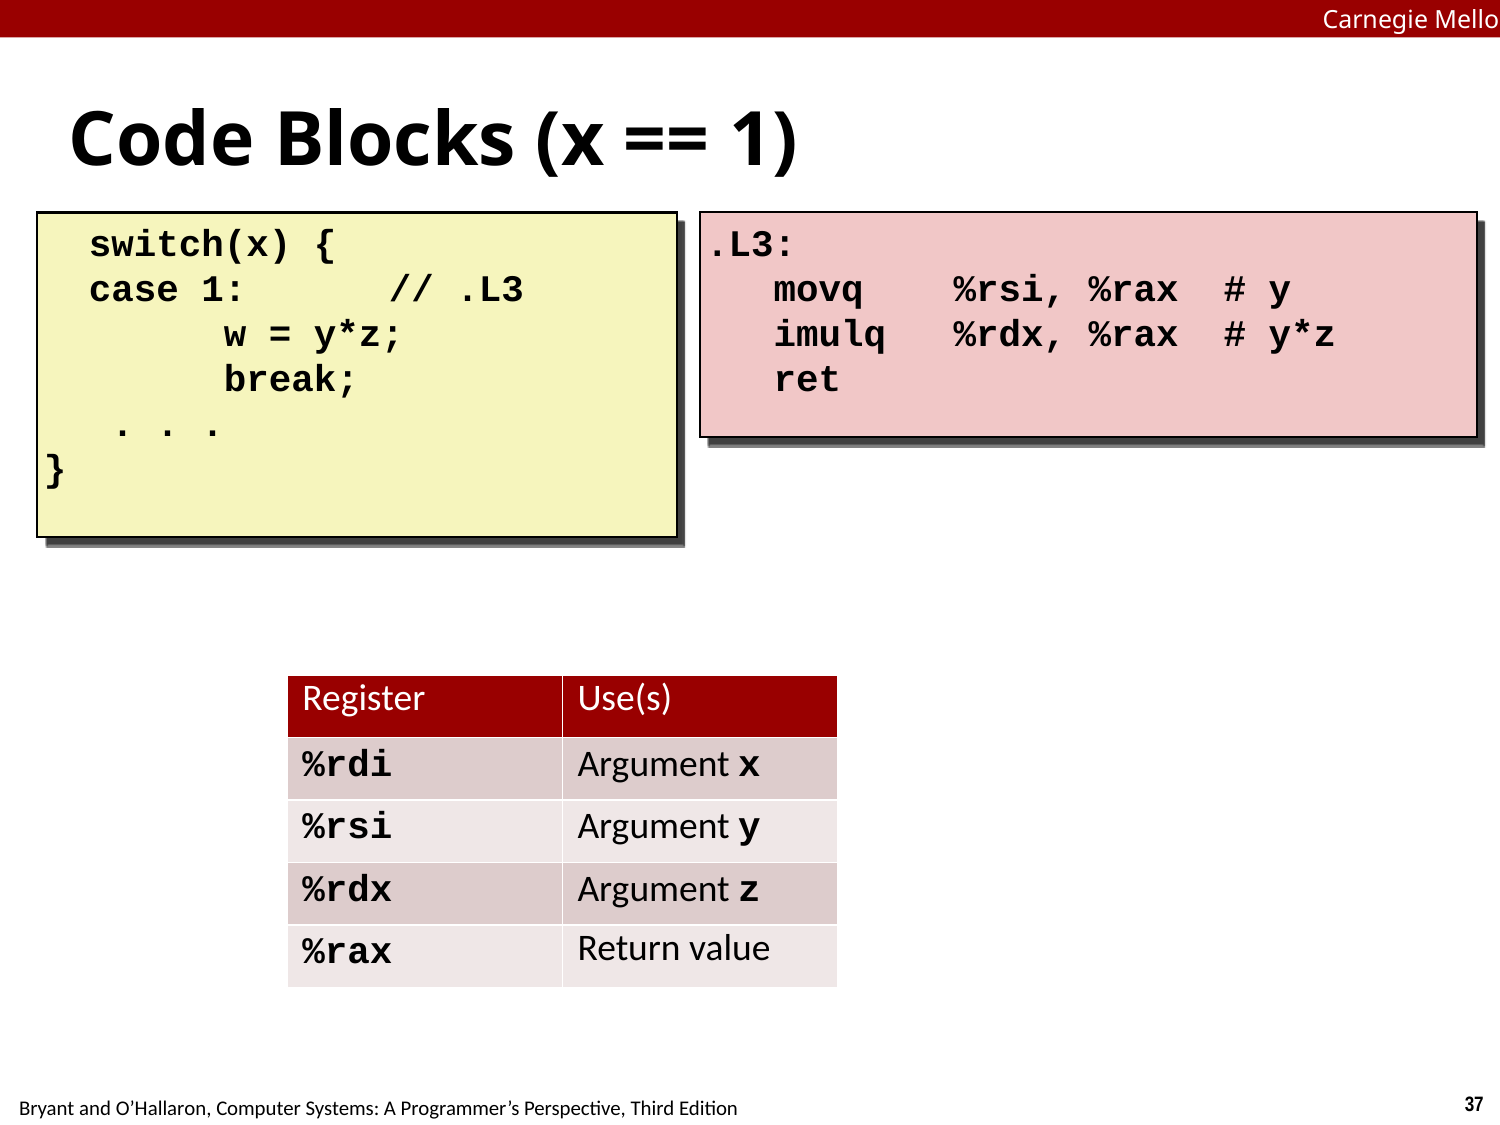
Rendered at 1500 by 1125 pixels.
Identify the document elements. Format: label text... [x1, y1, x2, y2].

text_box .L3: movq %rsi, %rax # y imulq %rdx, %rax # y*z ret [699, 212, 1478, 438]
table_header Use(s) [563, 676, 837, 737]
text_box switch(x) { case 1: // .L3 w = y*z; break; . . . } [37, 212, 677, 538]
table_cell %rax [288, 926, 562, 987]
table_cell Argument z [563, 863, 837, 924]
table_cell %rdx [288, 863, 562, 924]
table_cell %rsi [288, 801, 562, 862]
table_cell %rdi [288, 738, 562, 799]
table_cell Argument y [563, 801, 837, 862]
text_box [0, 0, 1500, 38]
table_cell Argument x [563, 738, 837, 799]
table_cell Return value [563, 926, 837, 987]
text_box Carnegie Mellon [1322, 3, 1500, 33]
title Code Blocks (x == 1) [62, 41, 1438, 230]
table_header Register [288, 676, 562, 737]
